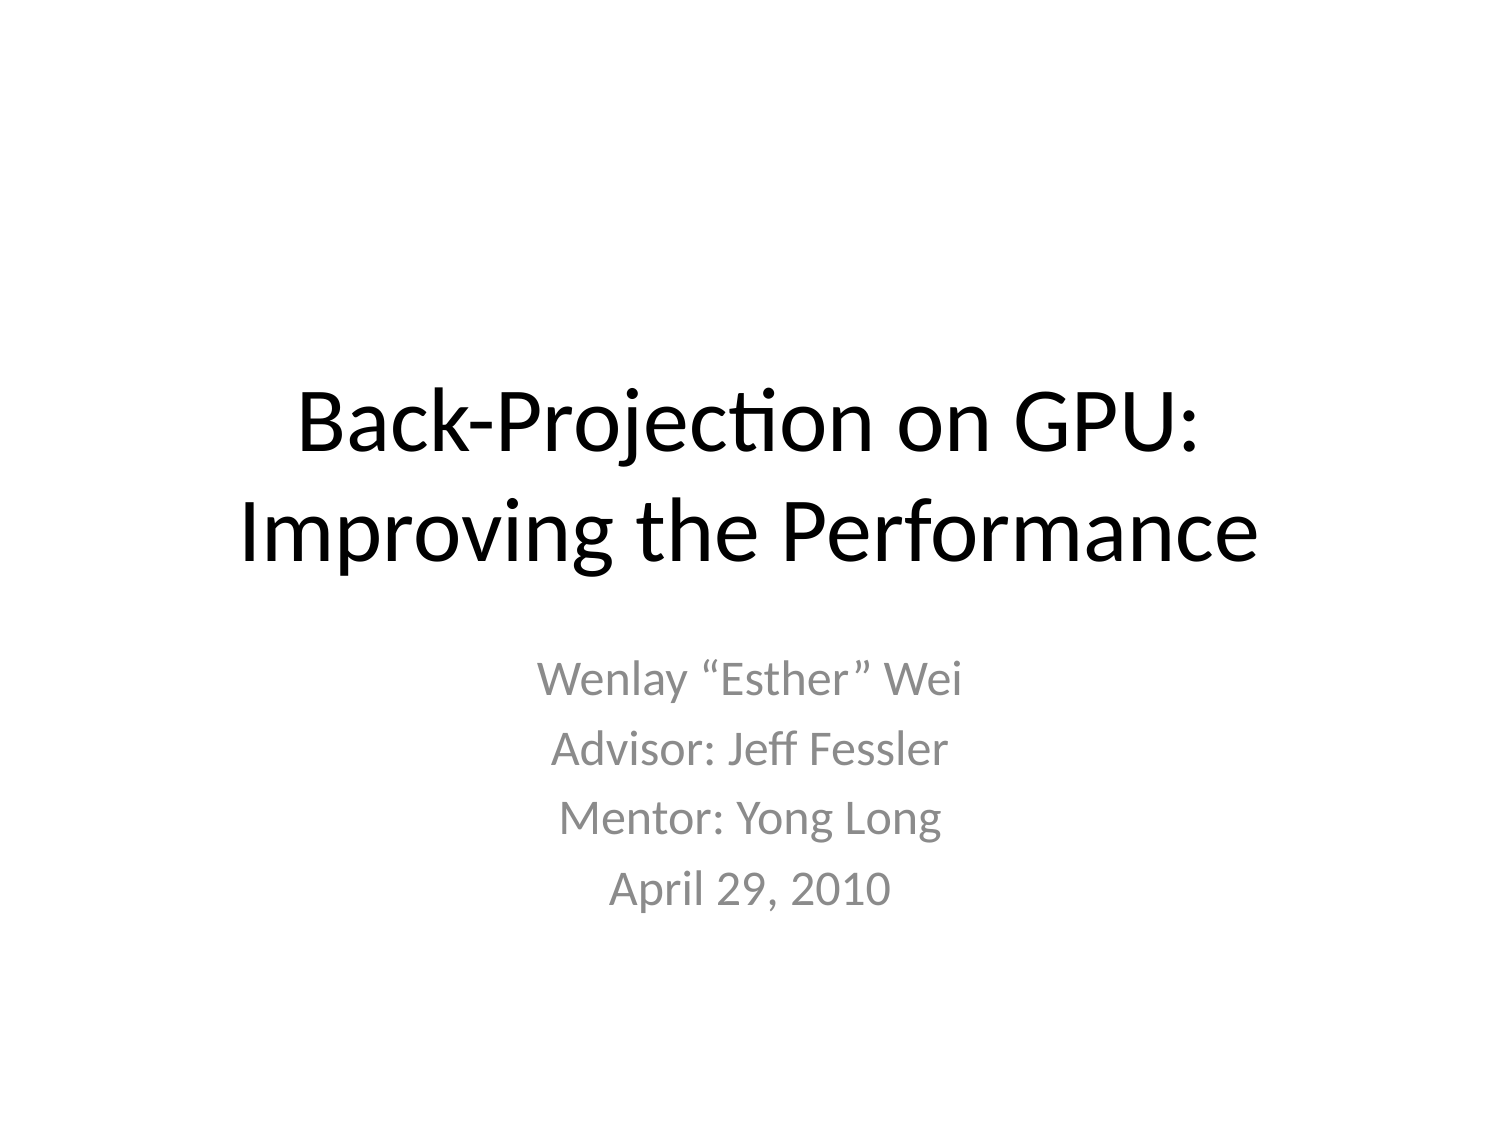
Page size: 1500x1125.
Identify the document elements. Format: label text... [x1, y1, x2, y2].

subtitle Wenlay “Esther” Wei Advisor: Jeff Fessler Mentor: Yong Long April 29, 2010 [225, 637, 1275, 925]
title Back-Projection on GPU: Improving the Performance [112, 349, 1388, 591]
